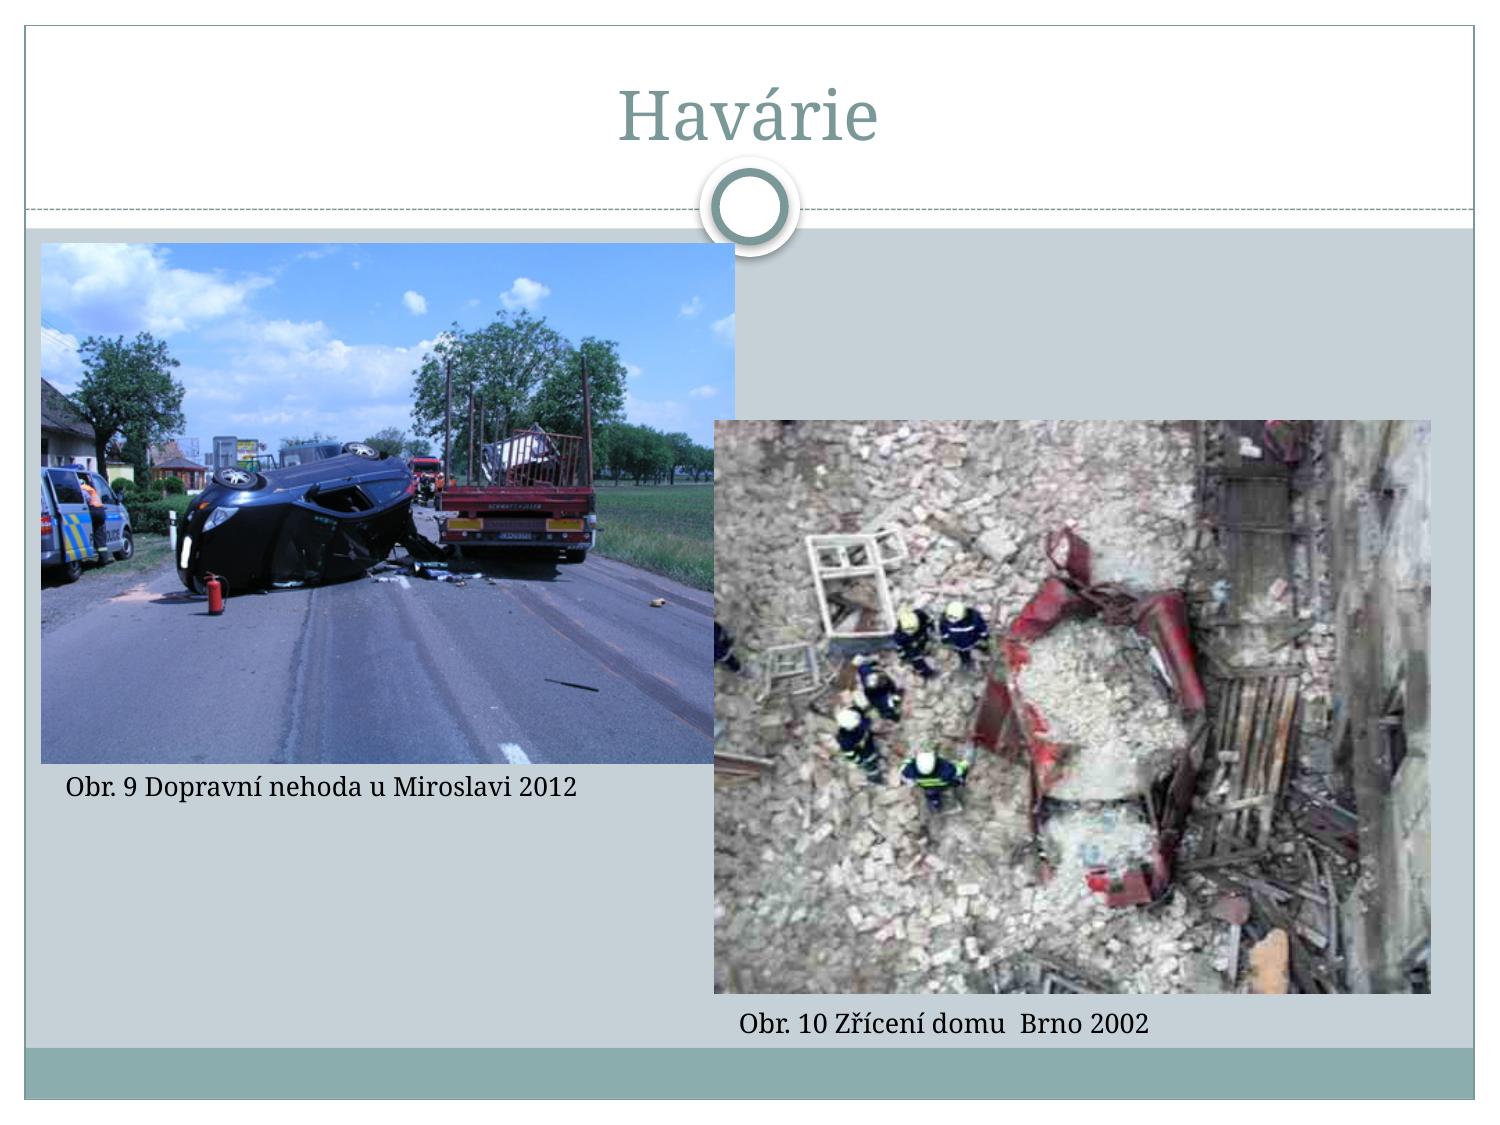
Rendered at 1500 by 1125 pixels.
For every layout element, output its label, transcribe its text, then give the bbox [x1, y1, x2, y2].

title Havárie [49, 37, 1450, 162]
text_box Obr. 9 Dopravní nehoda u Miroslavi 2012 [41, 773, 707, 811]
text_box Obr. 10 Zřícení domu Brno 2002 [714, 999, 1436, 1047]
picture [41, 243, 1431, 994]
